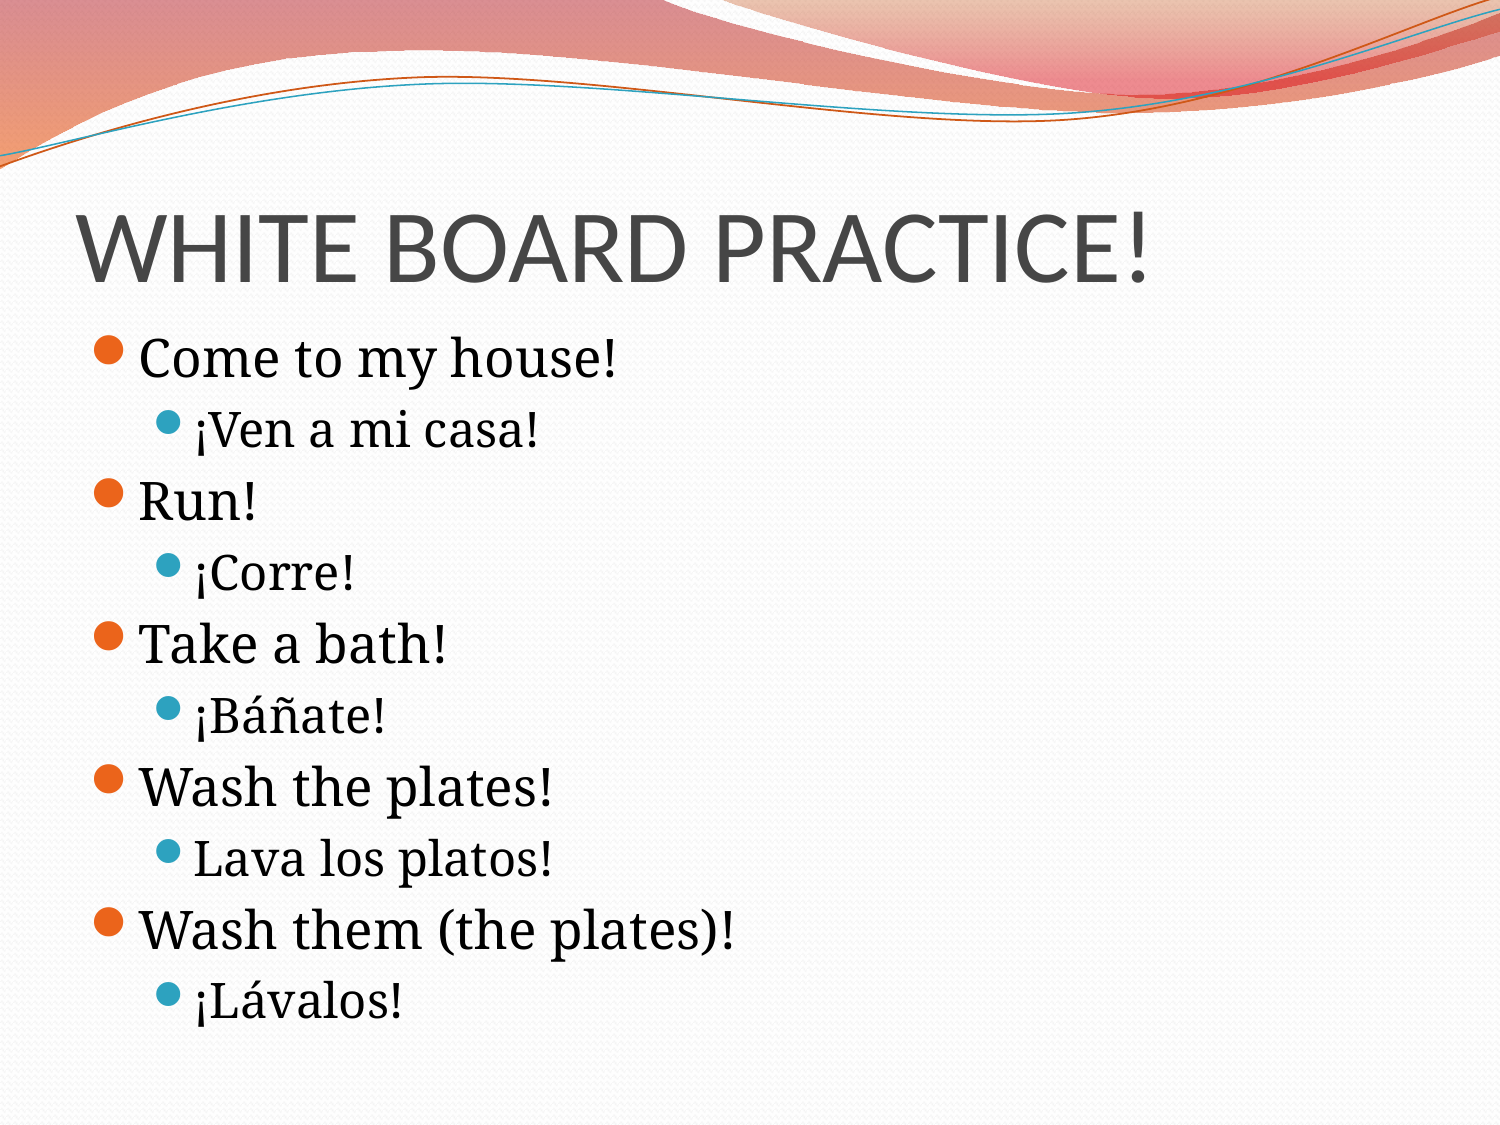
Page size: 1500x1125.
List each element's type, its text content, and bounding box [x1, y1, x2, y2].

title WHITE BOARD PRACTICE! [75, 115, 1425, 303]
list Come to my house! ¡Ven a mi casa! Run! ¡Corre! Take a bath! ¡Báñate! Wash the plates! Lava los platos! Wash them (the plates)! ¡Lávalos! [75, 317, 1425, 1038]
